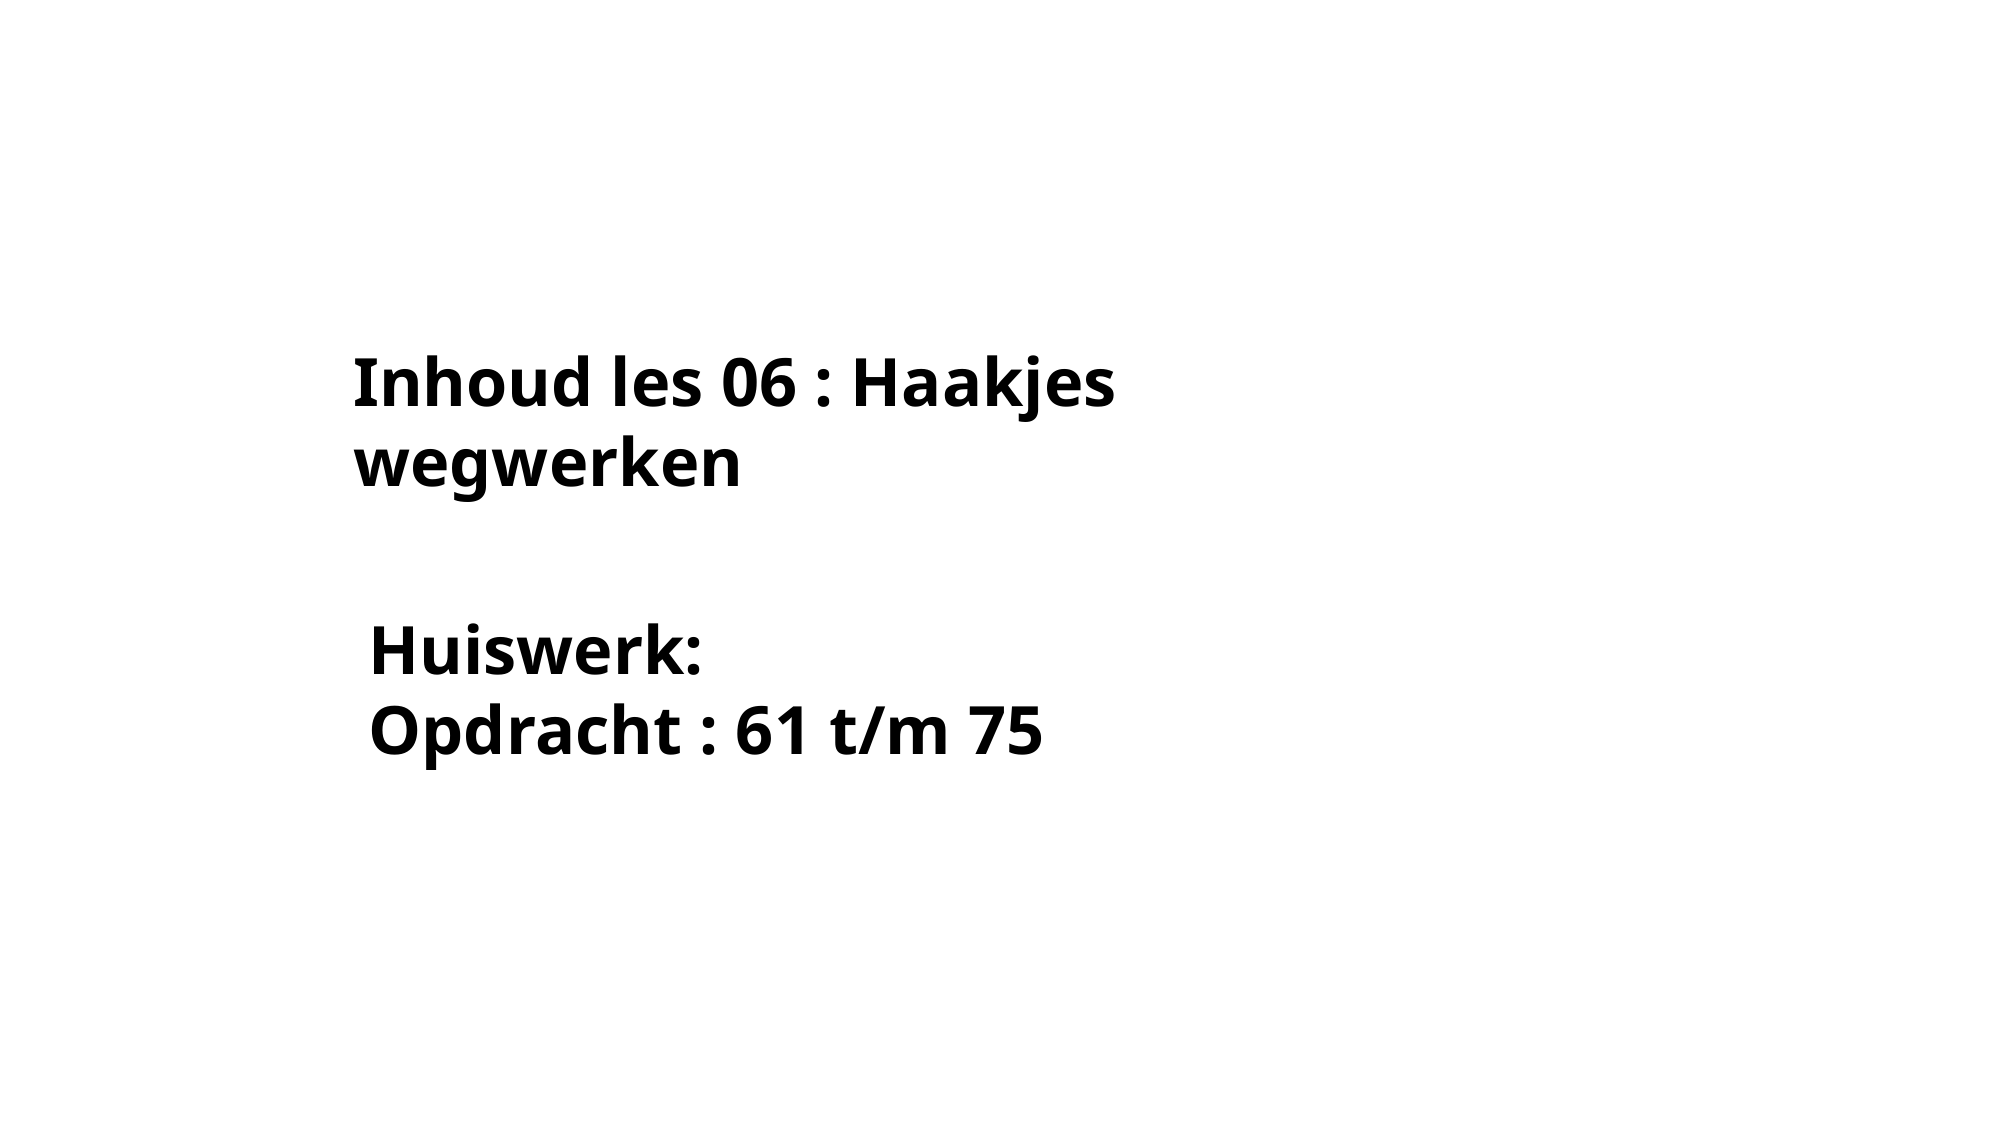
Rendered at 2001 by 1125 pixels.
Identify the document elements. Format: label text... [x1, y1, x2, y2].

text_box Huiswerk: Opdracht : 61 t/m 75 [353, 600, 1316, 856]
text_box Inhoud les 06 : Haakjes wegwerken [338, 332, 1505, 507]
